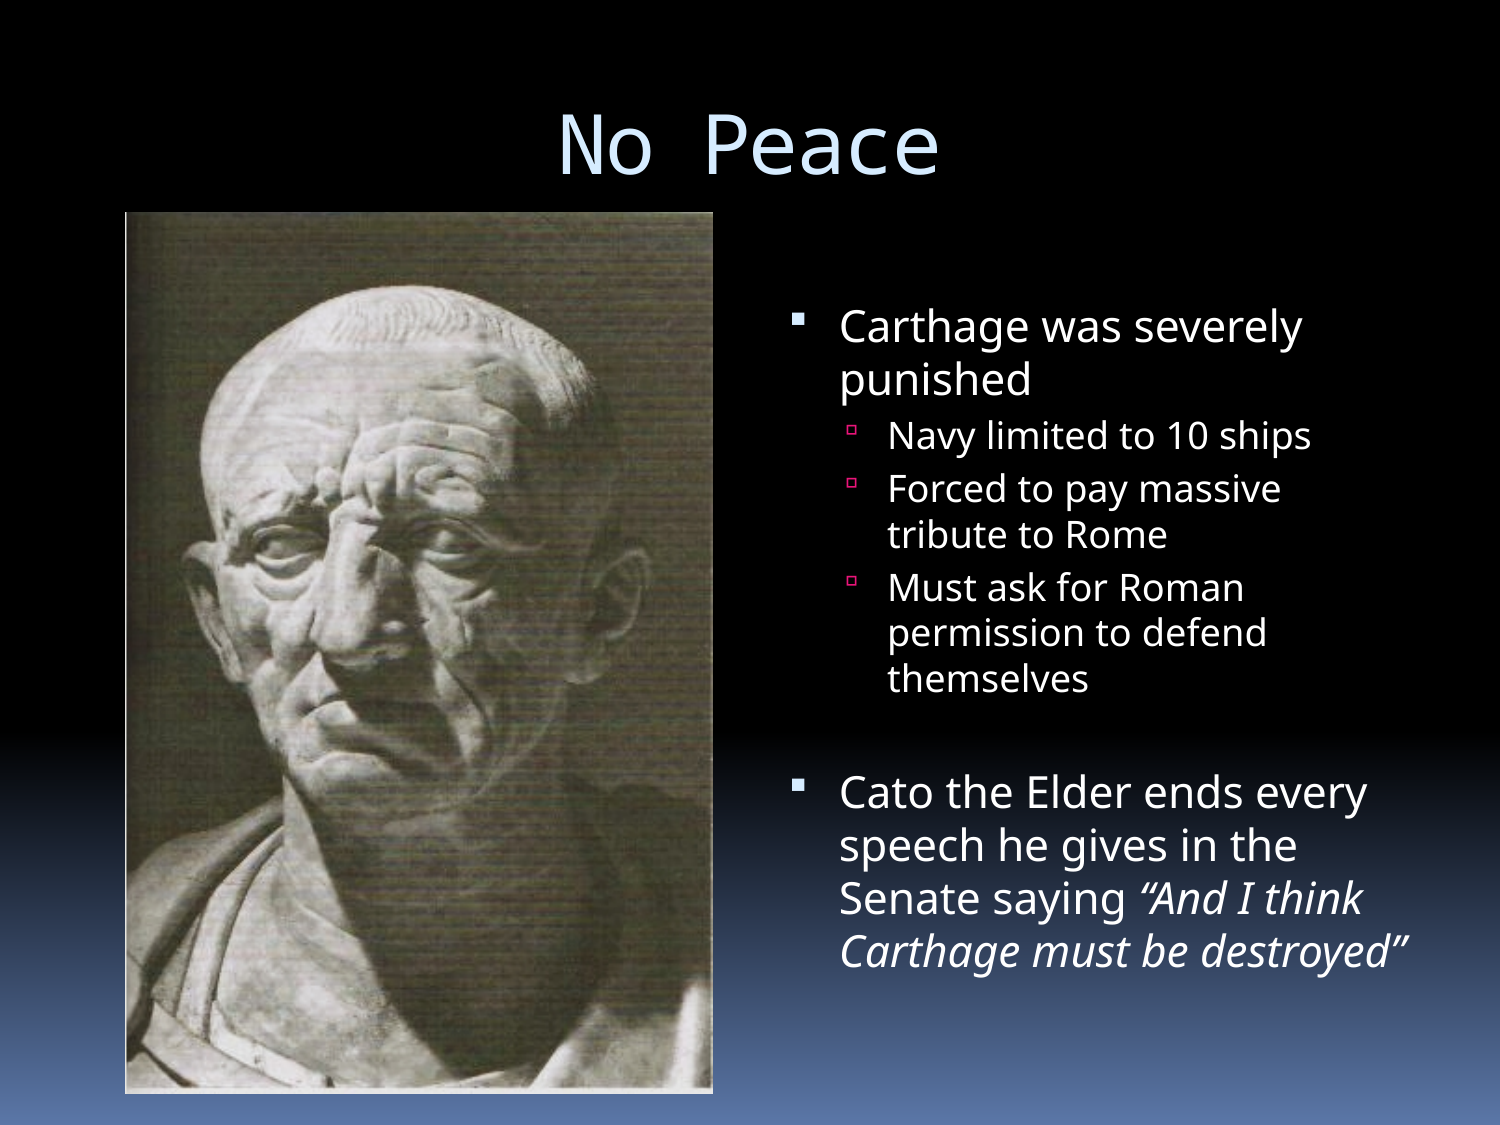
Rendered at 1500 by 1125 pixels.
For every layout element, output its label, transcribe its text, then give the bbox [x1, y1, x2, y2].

list Carthage was severely punished Navy limited to 10 ships Forced to pay massive tribute to Rome Must ask for Roman permission to defend themselves Cato the Elder ends every speech he gives in the Senate saying “And I think Carthage must be destroyed” [763, 290, 1427, 1033]
title No Peace [75, 83, 1425, 234]
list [124, 212, 713, 1095]
